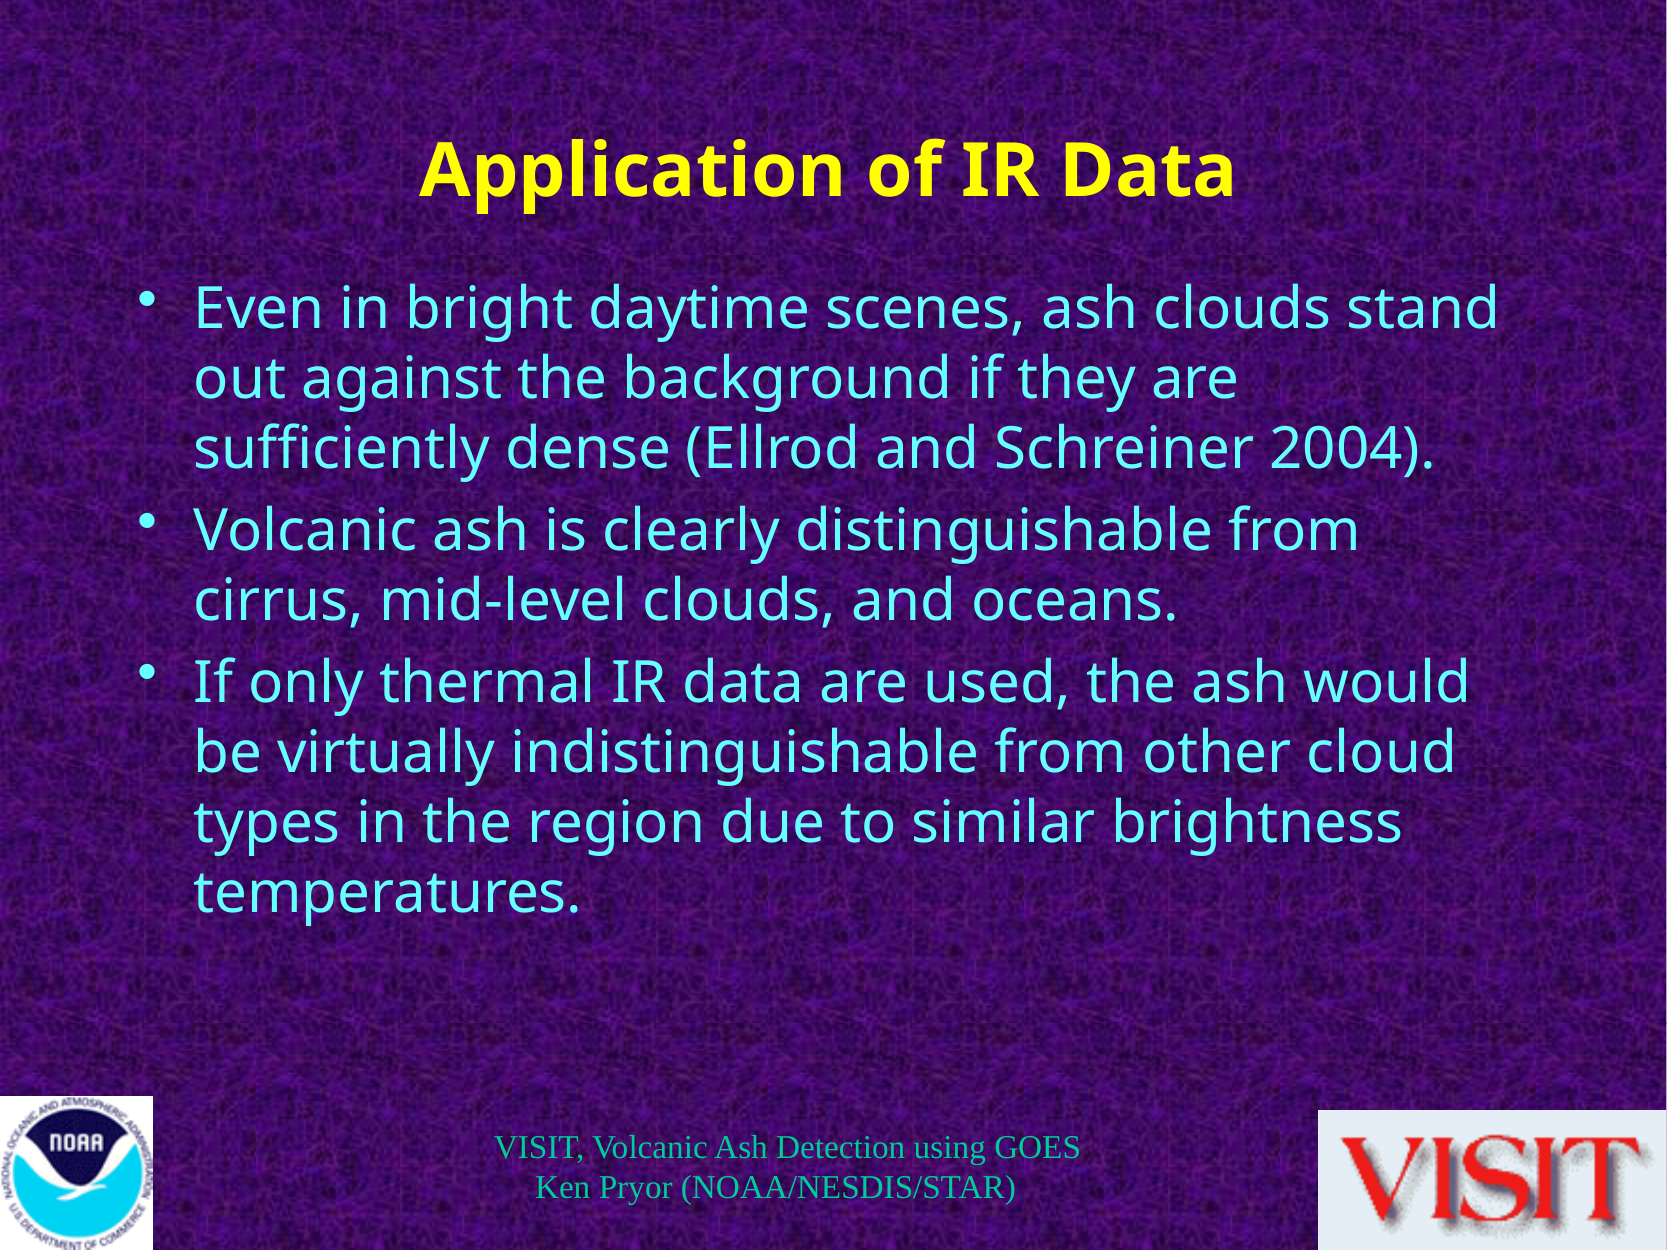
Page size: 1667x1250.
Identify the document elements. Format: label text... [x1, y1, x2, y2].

list Even in bright daytime scenes, ash clouds stand out against the background if they are sufficiently dense (Ellrod and Schreiner 2004). Volcanic ash is clearly distinguishable from cirrus, mid-level clouds, and oceans. If only thermal IR data are used, the ash would be virtually indistinguishable from other cloud types in the region due to similar brightness temperatures. [120, 261, 1538, 1013]
title Application of IR Data [120, 61, 1538, 261]
picture [0, 0, 1667, 1250]
